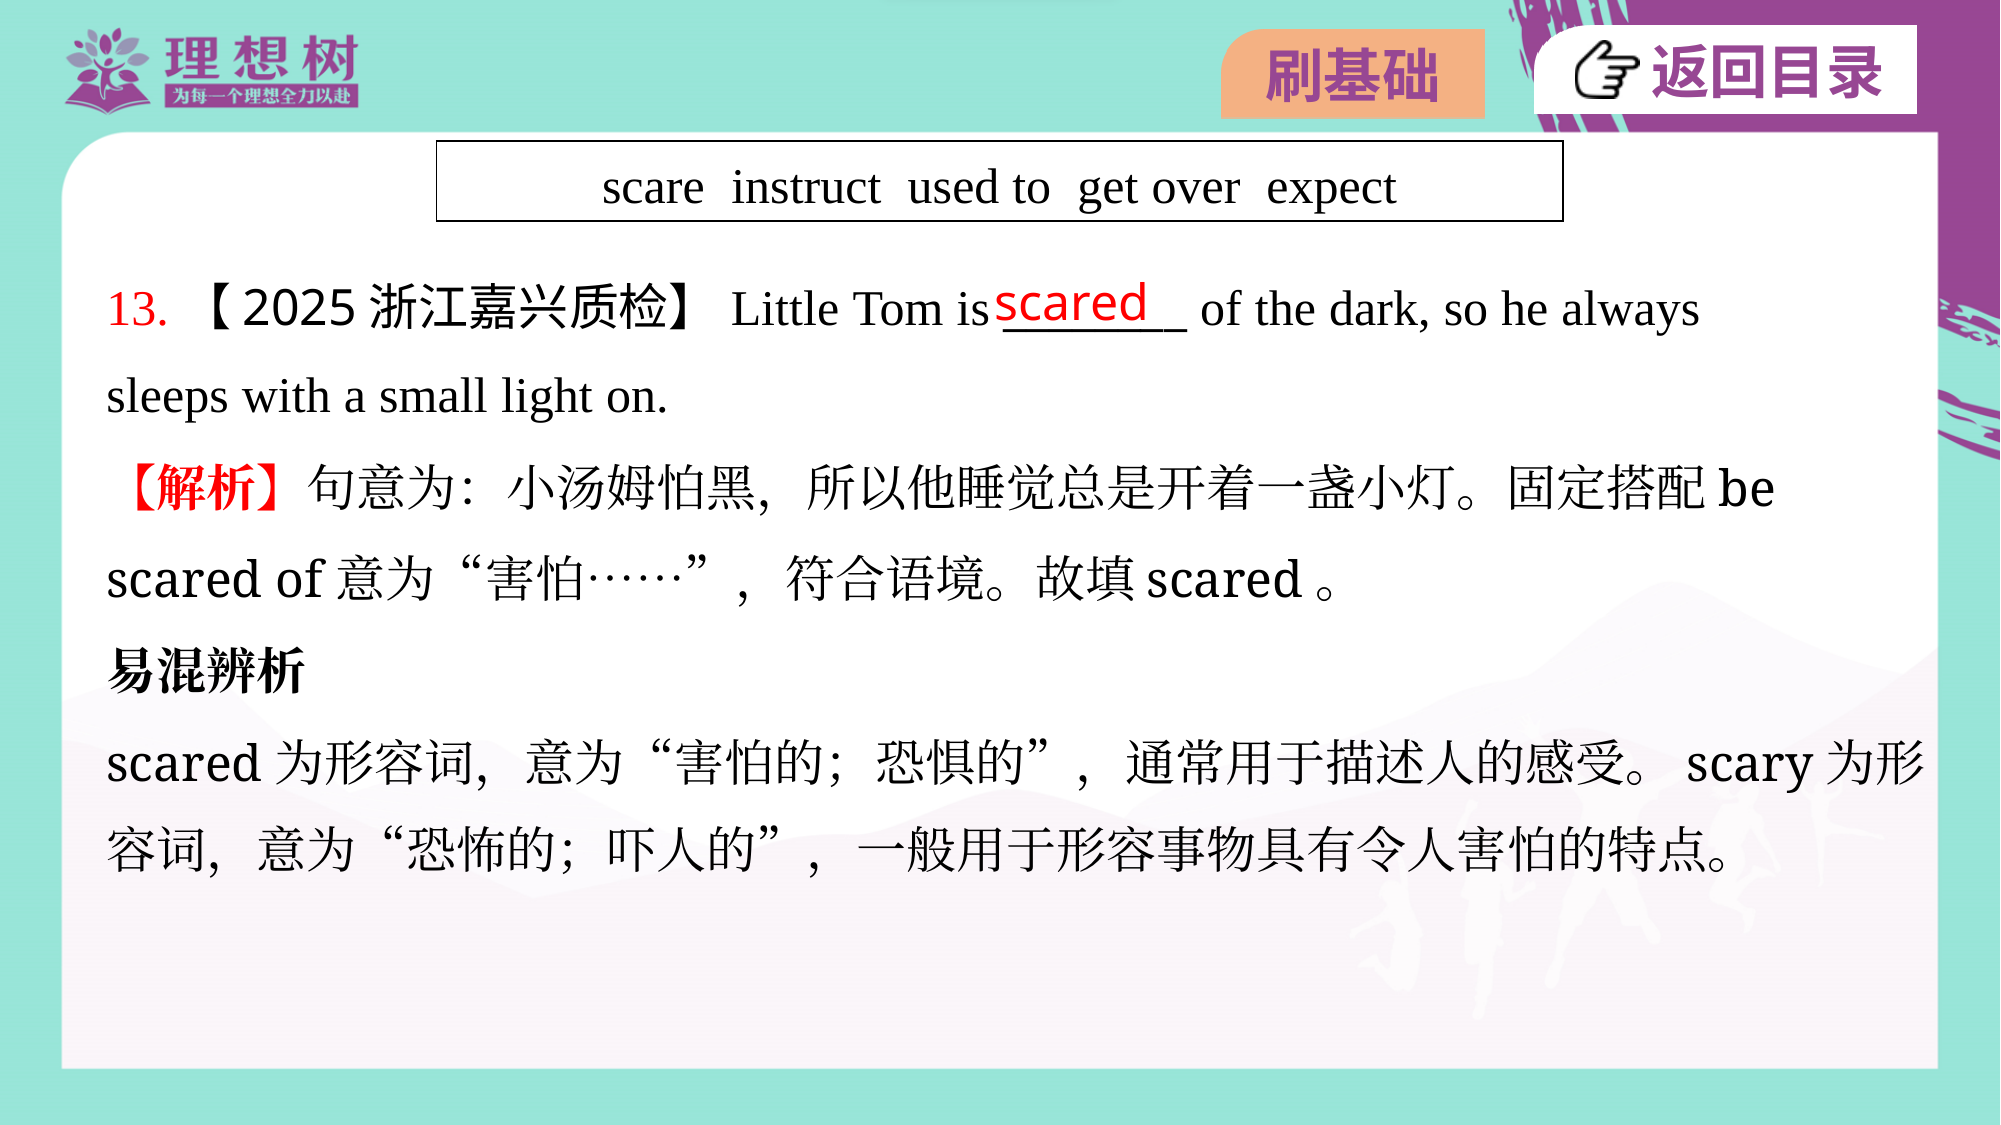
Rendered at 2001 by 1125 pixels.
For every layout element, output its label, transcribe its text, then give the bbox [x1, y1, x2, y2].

table_header scare instruct used to get over expect [437, 142, 1562, 220]
picture [0, 0, 2000, 1125]
text_box 【解析】句意为：小汤姆怕黑，所以他睡觉总是开着一盏小灯。固定搭配be scared of意为“害怕……”，符合语境。故填scared。 易混辨析 scared为形容词，意为“害怕的；恐惧的”，通常用于描述人的感受。scary为形 容词，意为“恐怖的；吓人的”，一般用于形容事物具有令人害怕的特点。 [106, 424, 1895, 870]
text_box scared [978, 239, 1165, 321]
text_box 13.【2025浙江嘉兴质检】Little Tom is ________ of the dark, so he always sleeps with a small light on. [106, 243, 1895, 414]
